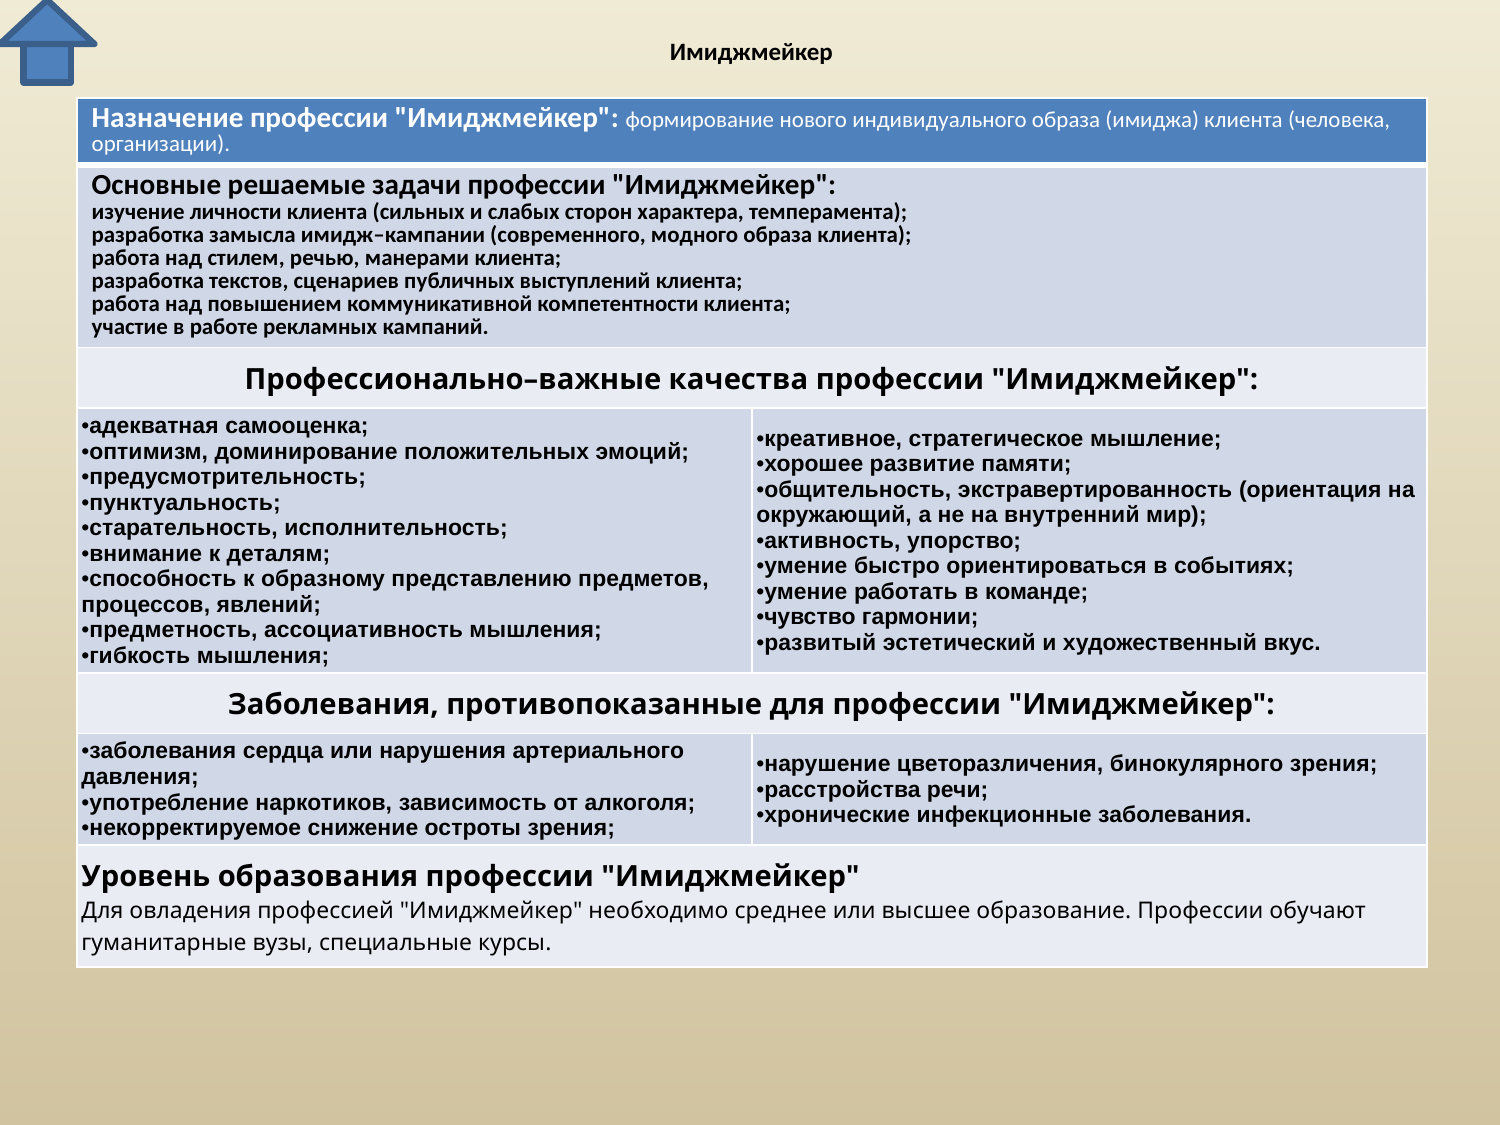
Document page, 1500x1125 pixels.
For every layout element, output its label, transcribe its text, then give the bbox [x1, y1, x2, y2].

table_cell Профессионально–важные качества профессии "Имиджмейкер": [78, 348, 1426, 407]
table_cell Уровень образования профессии "Имиджмейкер" Для овладения профессией "Имиджмейкер" необходимо среднее или высшее образование. Профессии обучают гуманитарные вузы, специальные курсы. [78, 846, 1426, 966]
table_cell Основные решаемые задачи профессии "Имиджмейкер": изучение личности клиента (сильных и слабых сторон характера, темперамента); разработка замысла имидж–кампании (современного, модного образа клиента); работа над стилем, речью, манерами клиента; разработка текстов, сценариев публичных выступлений клиента; работа над повышением коммуникативной компетентности клиента; участие в работе рекламных кампаний. [78, 168, 1426, 347]
table_header Назначение профессии "Имиджмейкер": формирование нового индивидуального образа (имиджа) клиента (человека, организации). [78, 99, 1426, 162]
table_cell адекватная самооценка; оптимизм, доминирование положительных эмоций; предусмотрительность; пунктуальность; старательность, исполнительность; внимание к деталям; способность к образному представлению предметов, процессов, явлений; предметность, ассоциативность мышления; гибкость мышления; [78, 409, 751, 672]
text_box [0, 0, 94, 82]
table_cell Заболевания, противопоказанные для профессии "Имиджмейкер": [78, 674, 1426, 733]
title Имиджмейкер [76, 0, 1427, 97]
table_cell заболевания сердца или нарушения артериального давления; употребление наркотиков, зависимость от алкоголя; некорректируемое снижение остроты зрения; [78, 734, 751, 844]
table_cell нарушение цветоразличения, бинокулярного зрения; расстройства речи; хронические инфекционные заболевания. [753, 734, 1426, 844]
table_cell креативное, стратегическое мышление; хорошее развитие памяти; общительность, экстравертированность (ориентация на окружающий, а не на внутренний мир); активность, упорство; умение быстро ориентироваться в событиях; умение работать в команде; чувство гармонии; развитый эстетический и художественный вкус. [753, 409, 1426, 672]
